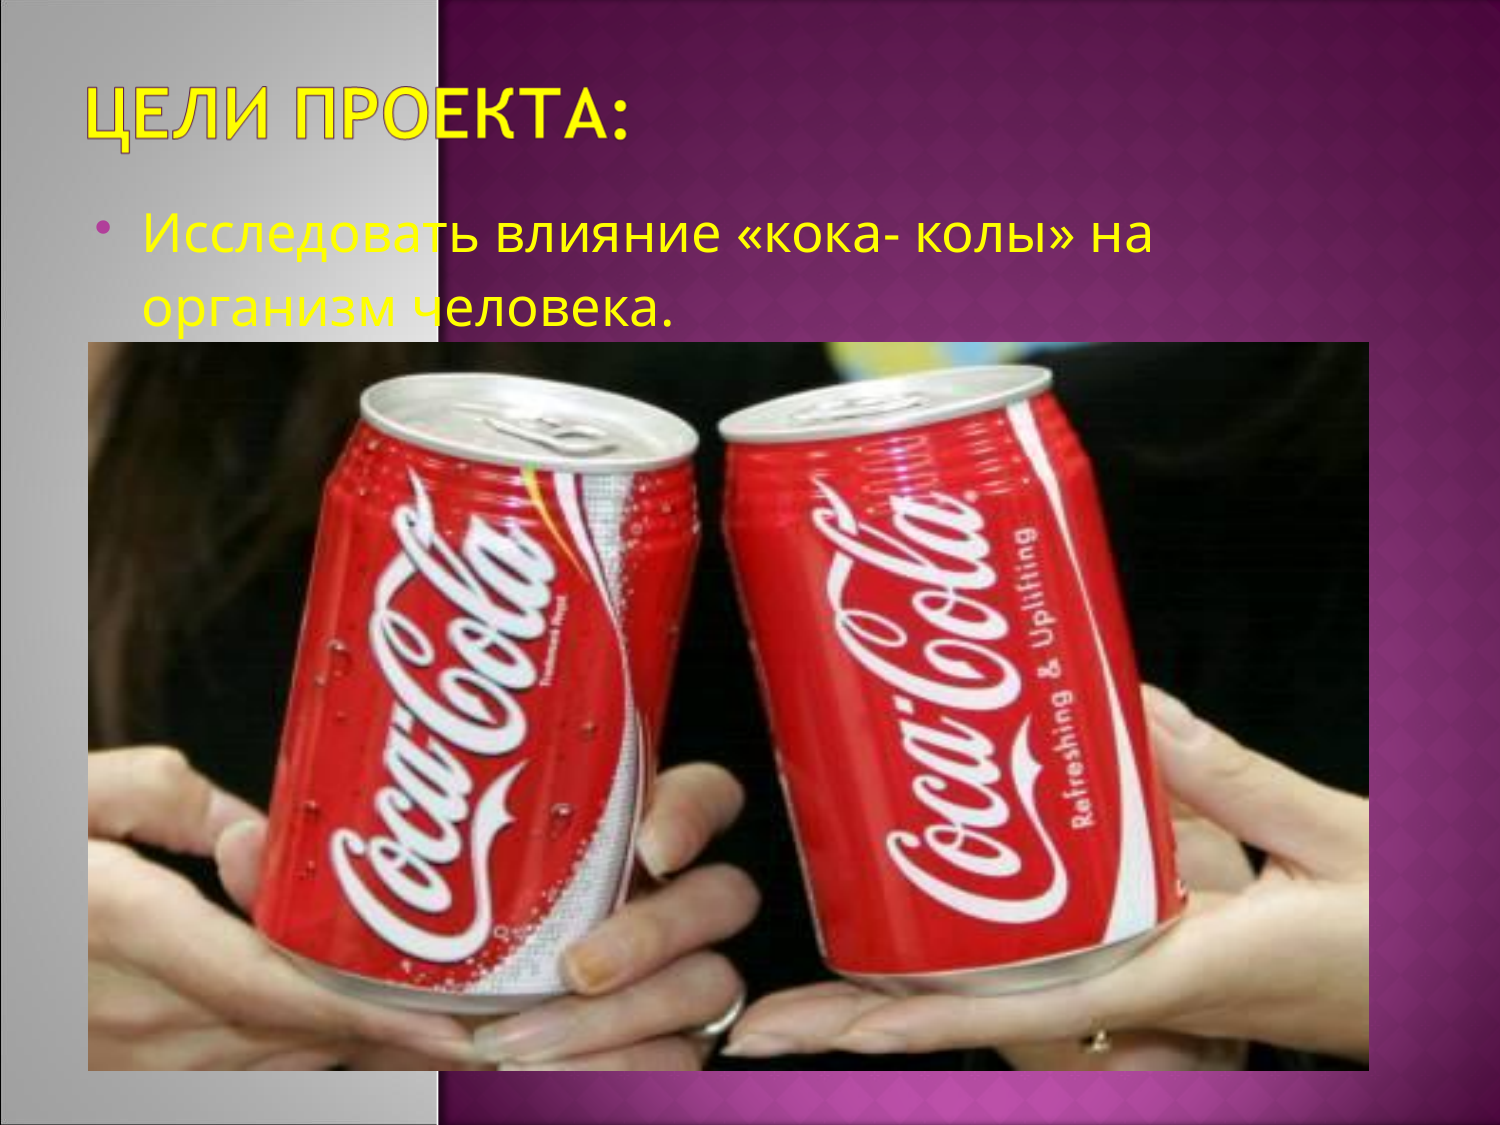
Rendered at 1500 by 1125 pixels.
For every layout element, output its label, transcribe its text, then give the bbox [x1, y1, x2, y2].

picture [0, 0, 1500, 1125]
text_box Исследовать влияние «кока- колы» на организм человека. [81, 187, 1432, 930]
